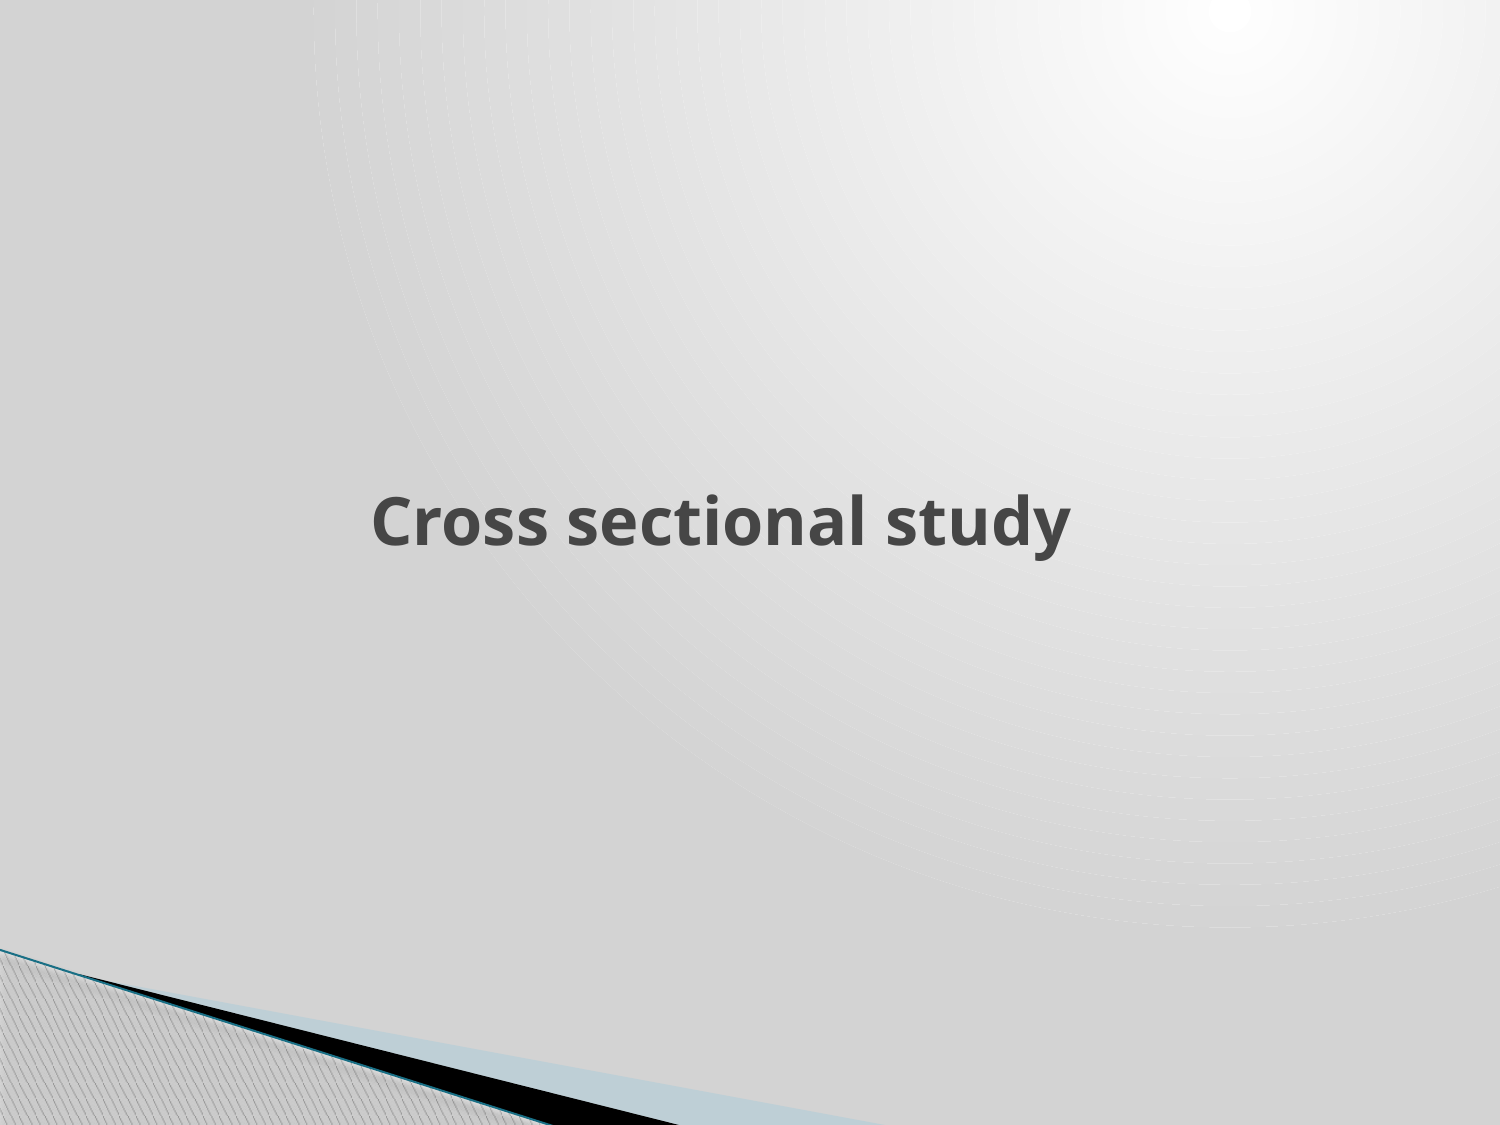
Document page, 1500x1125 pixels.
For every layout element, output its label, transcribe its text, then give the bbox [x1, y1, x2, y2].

list [75, 243, 1425, 986]
title Cross sectional study [337, 425, 1111, 613]
